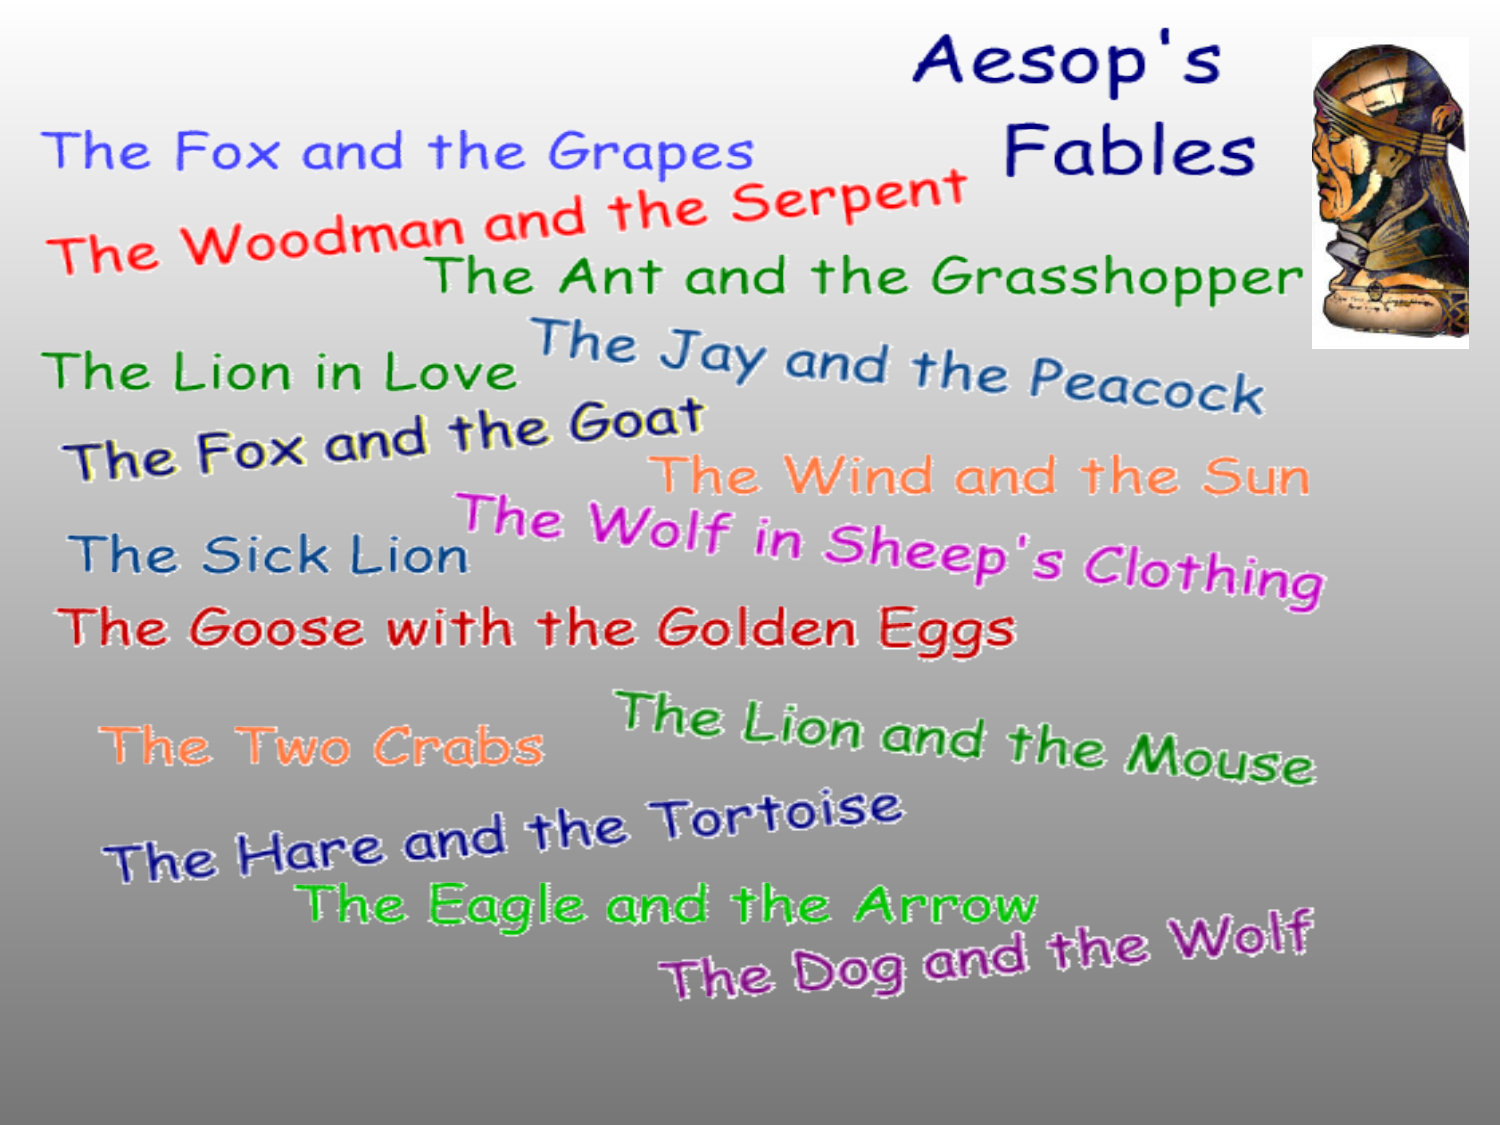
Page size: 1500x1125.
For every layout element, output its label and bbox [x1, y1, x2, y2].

picture [24, 0, 1469, 1040]
